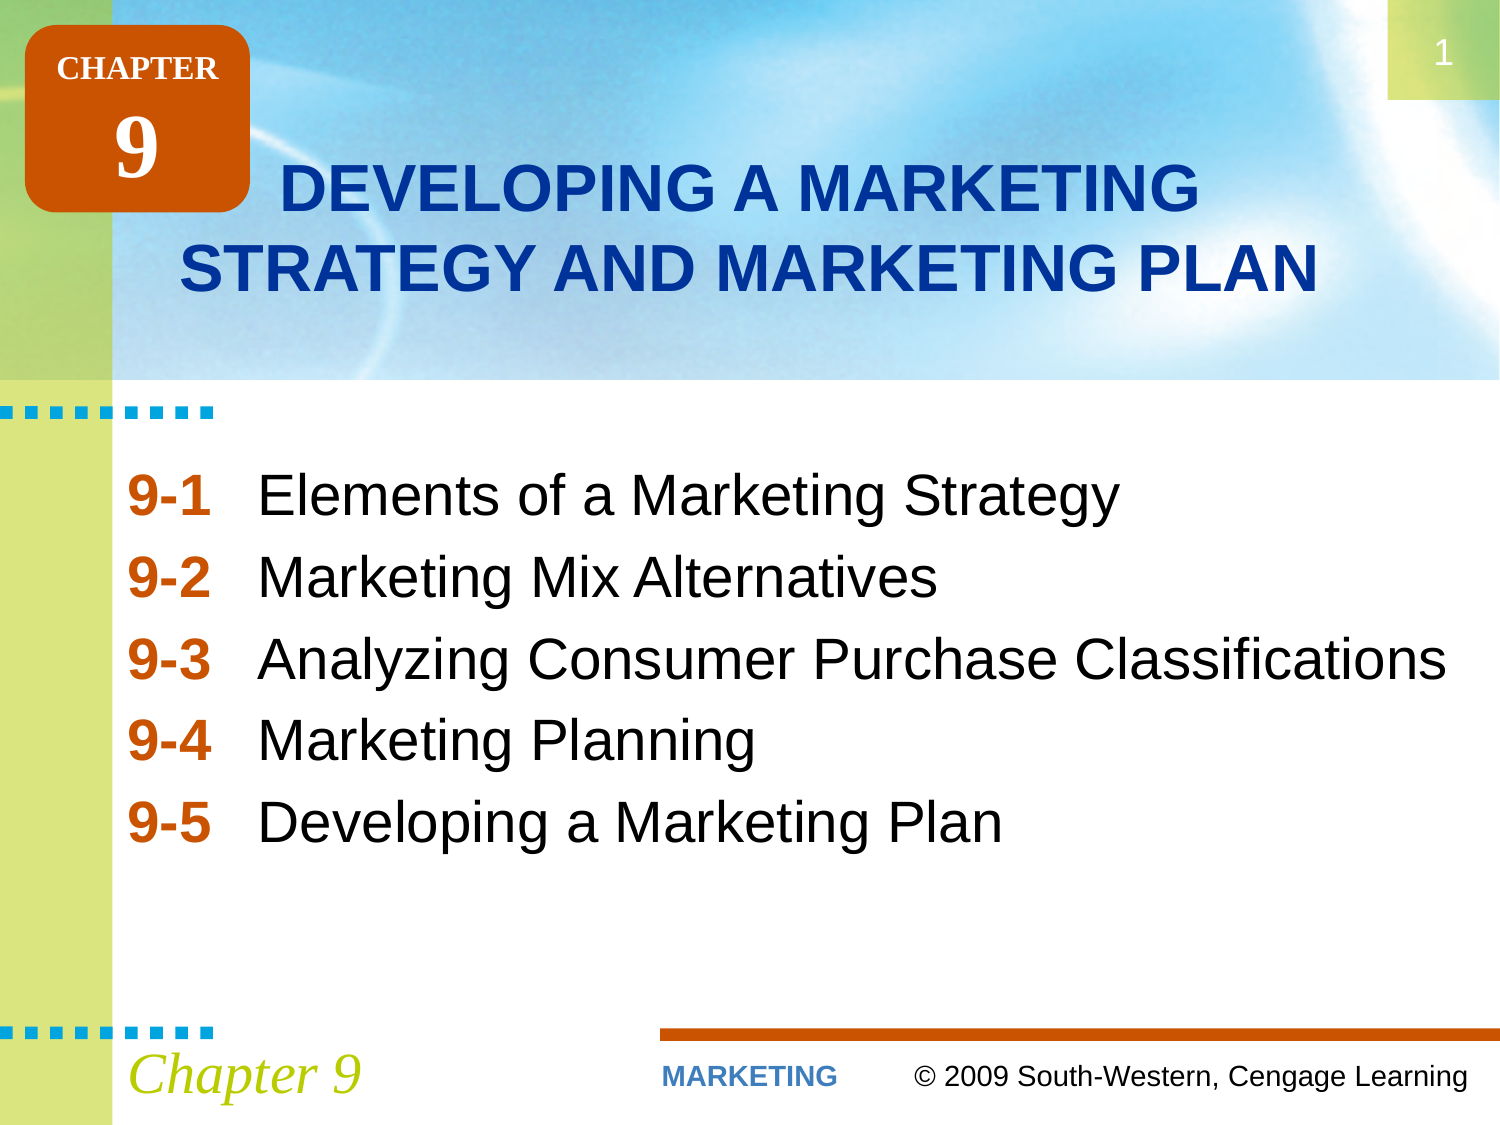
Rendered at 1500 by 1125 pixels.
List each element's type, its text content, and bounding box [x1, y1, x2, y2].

text_box CHAPTER 9 [24, 24, 250, 213]
title DEVELOPING A MARKETING STRATEGY AND MARKETING PLAN [112, 99, 1388, 351]
footer Chapter 9 [112, 1013, 638, 1113]
subtitle 9-1 Elements of a Marketing Strategy 9-2 Marketing Mix Alternatives 9-3 Analyzing Consumer Purchase Classifications 9-4 Marketing Planning 9-5 Developing a Marketing Plan [112, 449, 1476, 1013]
slide_number 1 [1387, 0, 1500, 101]
